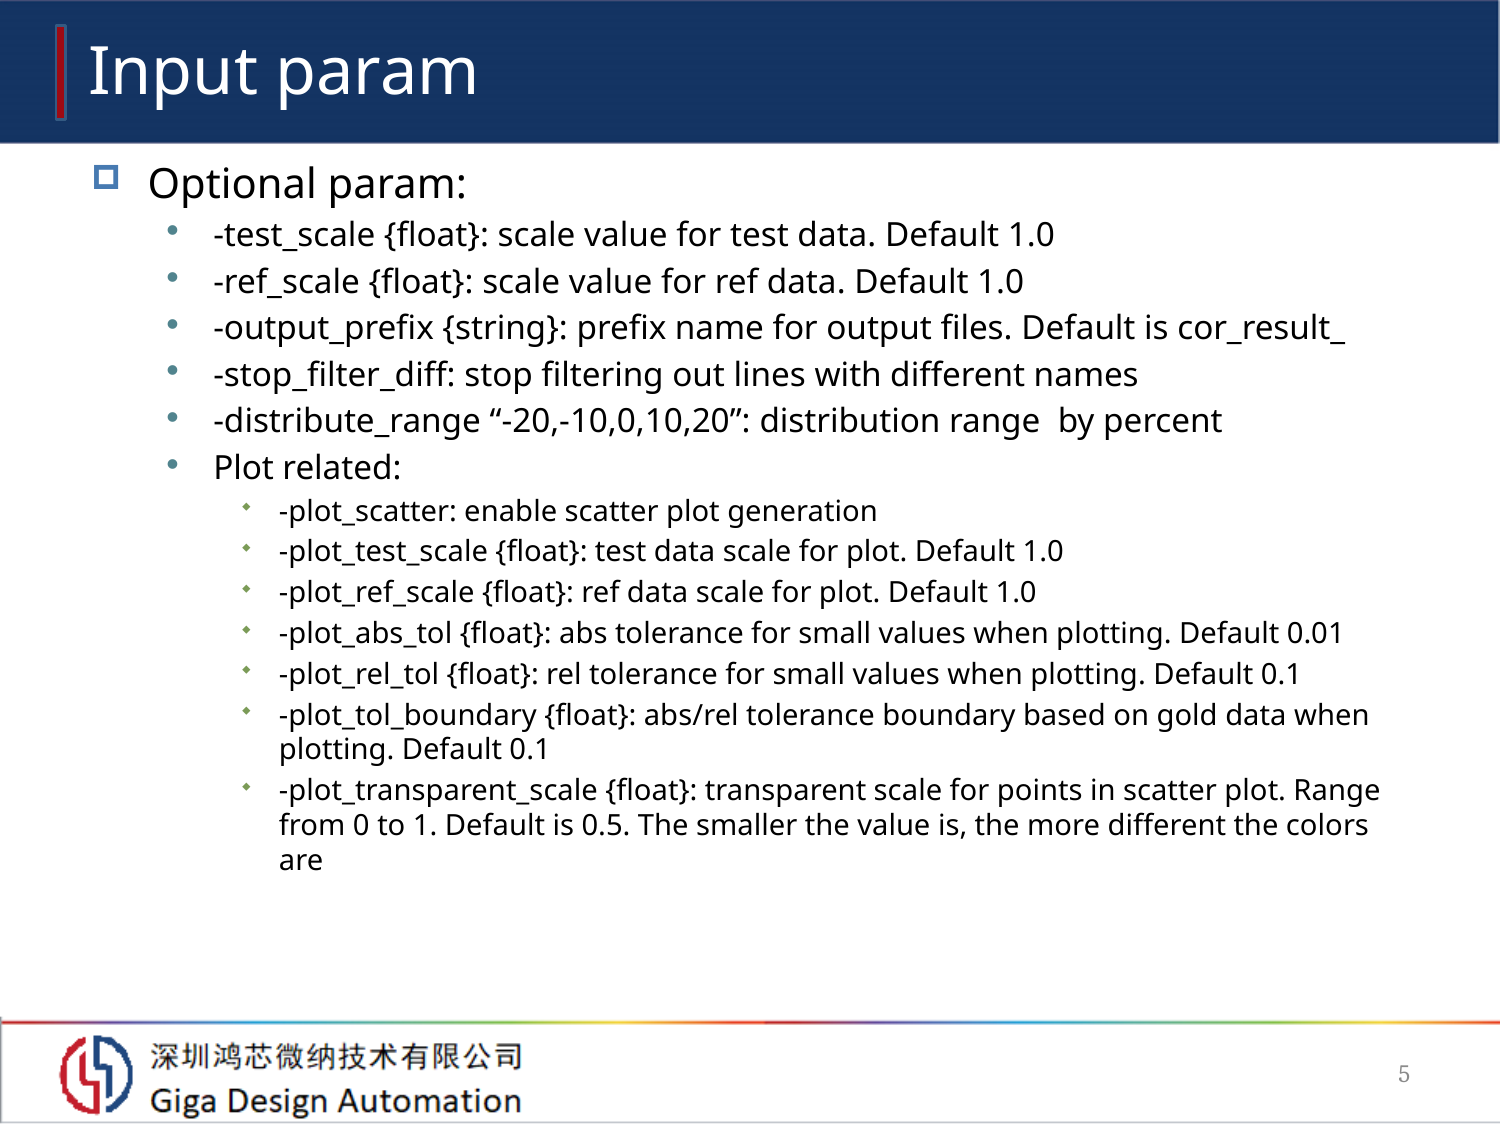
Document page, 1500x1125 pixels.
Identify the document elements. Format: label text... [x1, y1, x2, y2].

picture [0, 0, 1500, 1125]
slide_number 5 [1074, 1042, 1425, 1103]
title Input param [73, 20, 1424, 138]
list Optional param: -test_scale {float}: scale value for test data. Default 1.0 -ref_scale {float}: scale value for ref data. Default 1.0 -output_prefix {string}: prefix name for output files. Default is cor_result_ -stop_filter_diff: stop filtering out lines with different names -distribute_range “-20,-10,0,10,20”: distribution range by percent Plot related: -plot_scatter: enable scatter plot generation -plot_test_scale {float}: test data scale for plot. Default 1.0 -plot_ref_scale {float}: ref data scale for plot. Default 1.0 -plot_abs_tol {float}: abs tolerance for small values when plotting. Default 0.01 -plot_rel_tol {float}: rel tolerance for small values when plotting. Default 0.1 -plot_tol_boundary {float}: abs/rel tolerance boundary based on gold data when plotting. Default 0.1 -plot_transparent_scale {float}: transparent scale for points in scatter plot. Range from 0 to 1. Default is 0.5. The smaller the value is, the more different the colors are [76, 149, 1424, 1012]
